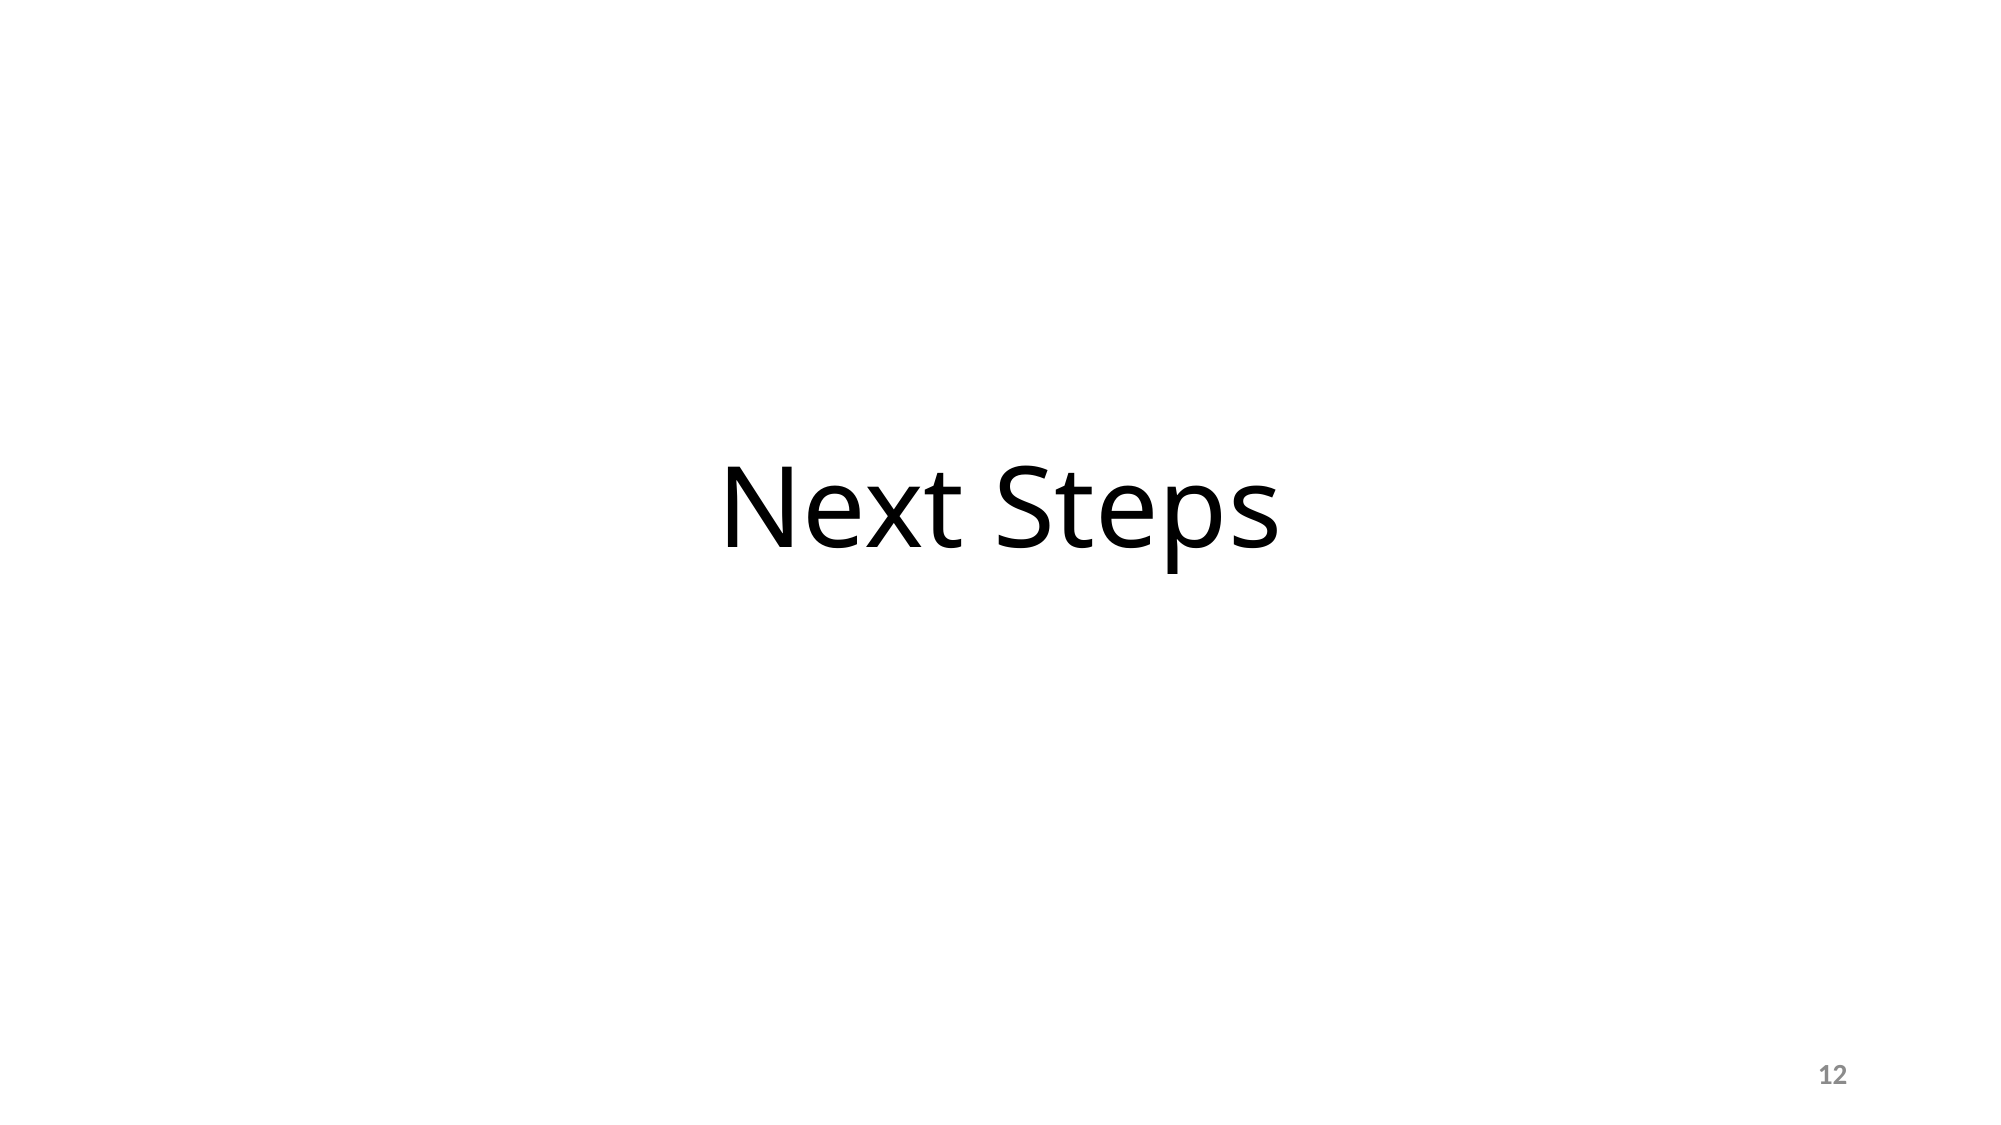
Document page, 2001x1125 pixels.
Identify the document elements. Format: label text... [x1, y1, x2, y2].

slide_number 12 [1412, 1042, 1863, 1103]
title Next Steps [222, 401, 1778, 620]
